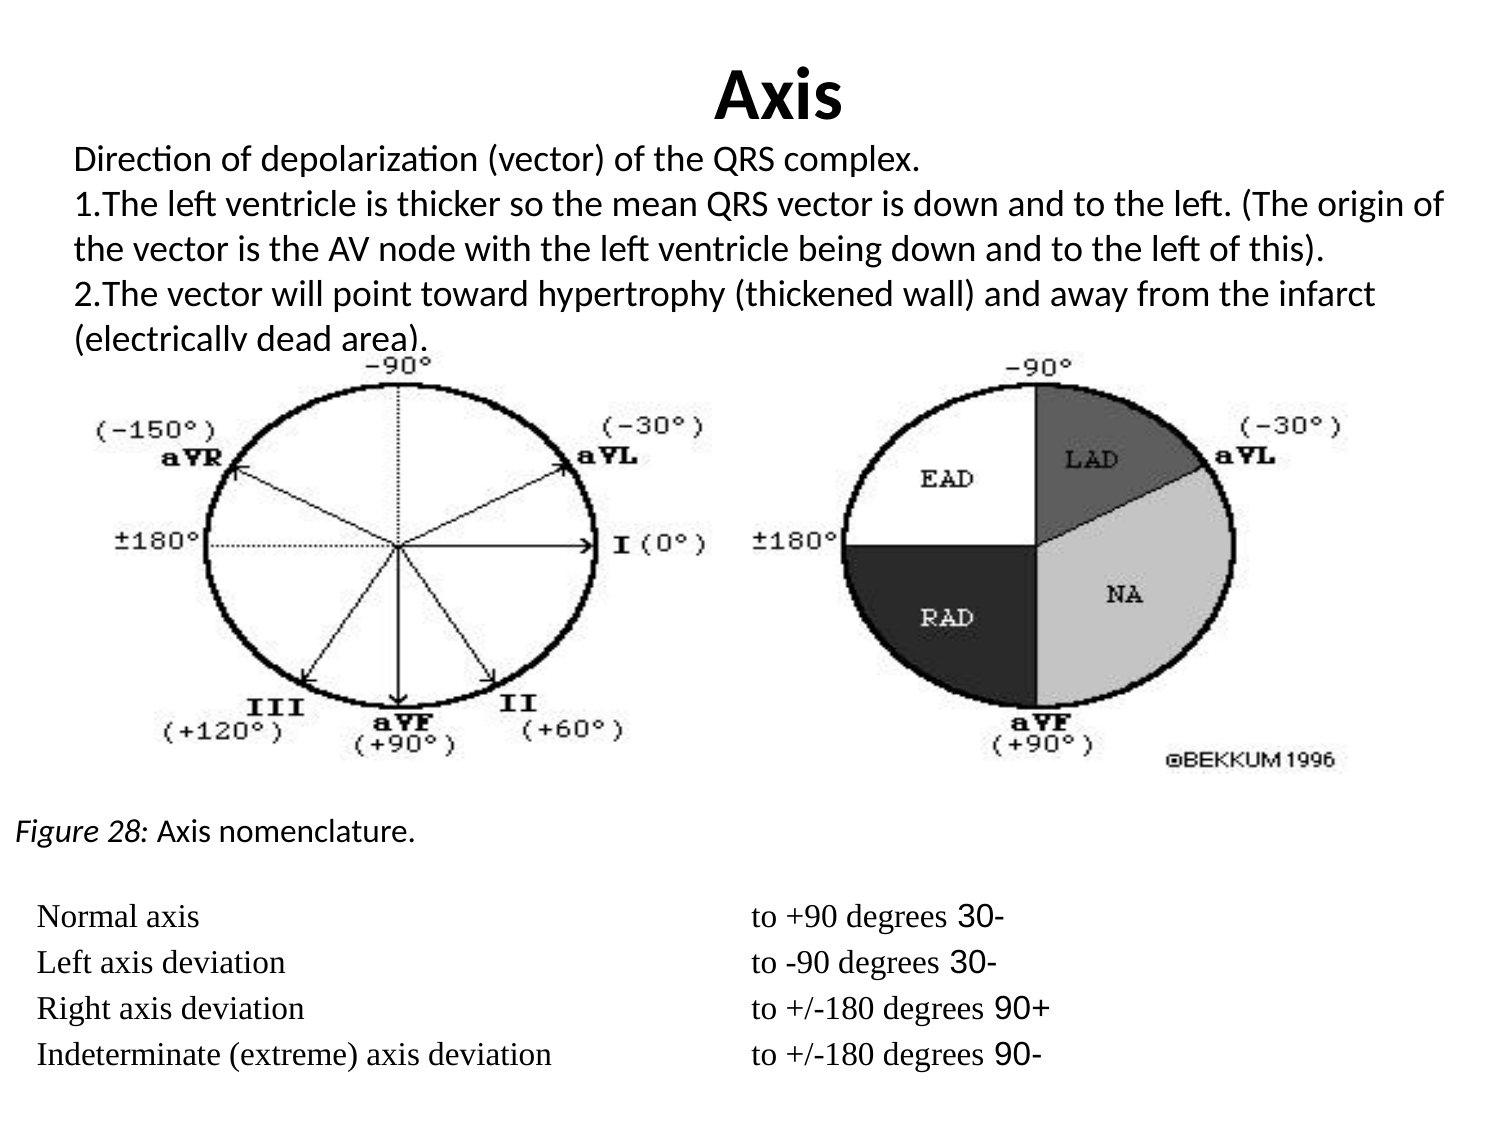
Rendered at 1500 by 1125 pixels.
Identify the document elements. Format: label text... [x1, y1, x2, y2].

table_cell Indeterminate (extreme) axis deviation [35, 1028, 750, 1074]
text_box Axis Direction of depolarization (vector) of the QRS complex. The left ventricle is thicker so the mean QRS vector is down and to the left. (The origin of the vector is the AV node with the left ventricle being down and to the left of this). The vector will point toward hypertrophy (thickened wall) and away from the infarct (electrically dead area). [58, 36, 1500, 412]
table_header -30 to +90 degrees [750, 891, 1465, 937]
table_cell -30 to -90 degrees [750, 937, 1465, 983]
table_cell -90 to +/-180 degrees [750, 1028, 1465, 1074]
table_cell Left axis deviation [35, 937, 750, 983]
text_box Figure 28: Axis nomenclature. [0, 762, 1500, 857]
table_cell +90 to +/-180 degrees [750, 983, 1465, 1028]
picture [93, 351, 1348, 774]
table_header Normal axis [35, 891, 750, 937]
table_cell Right axis deviation [35, 983, 750, 1028]
